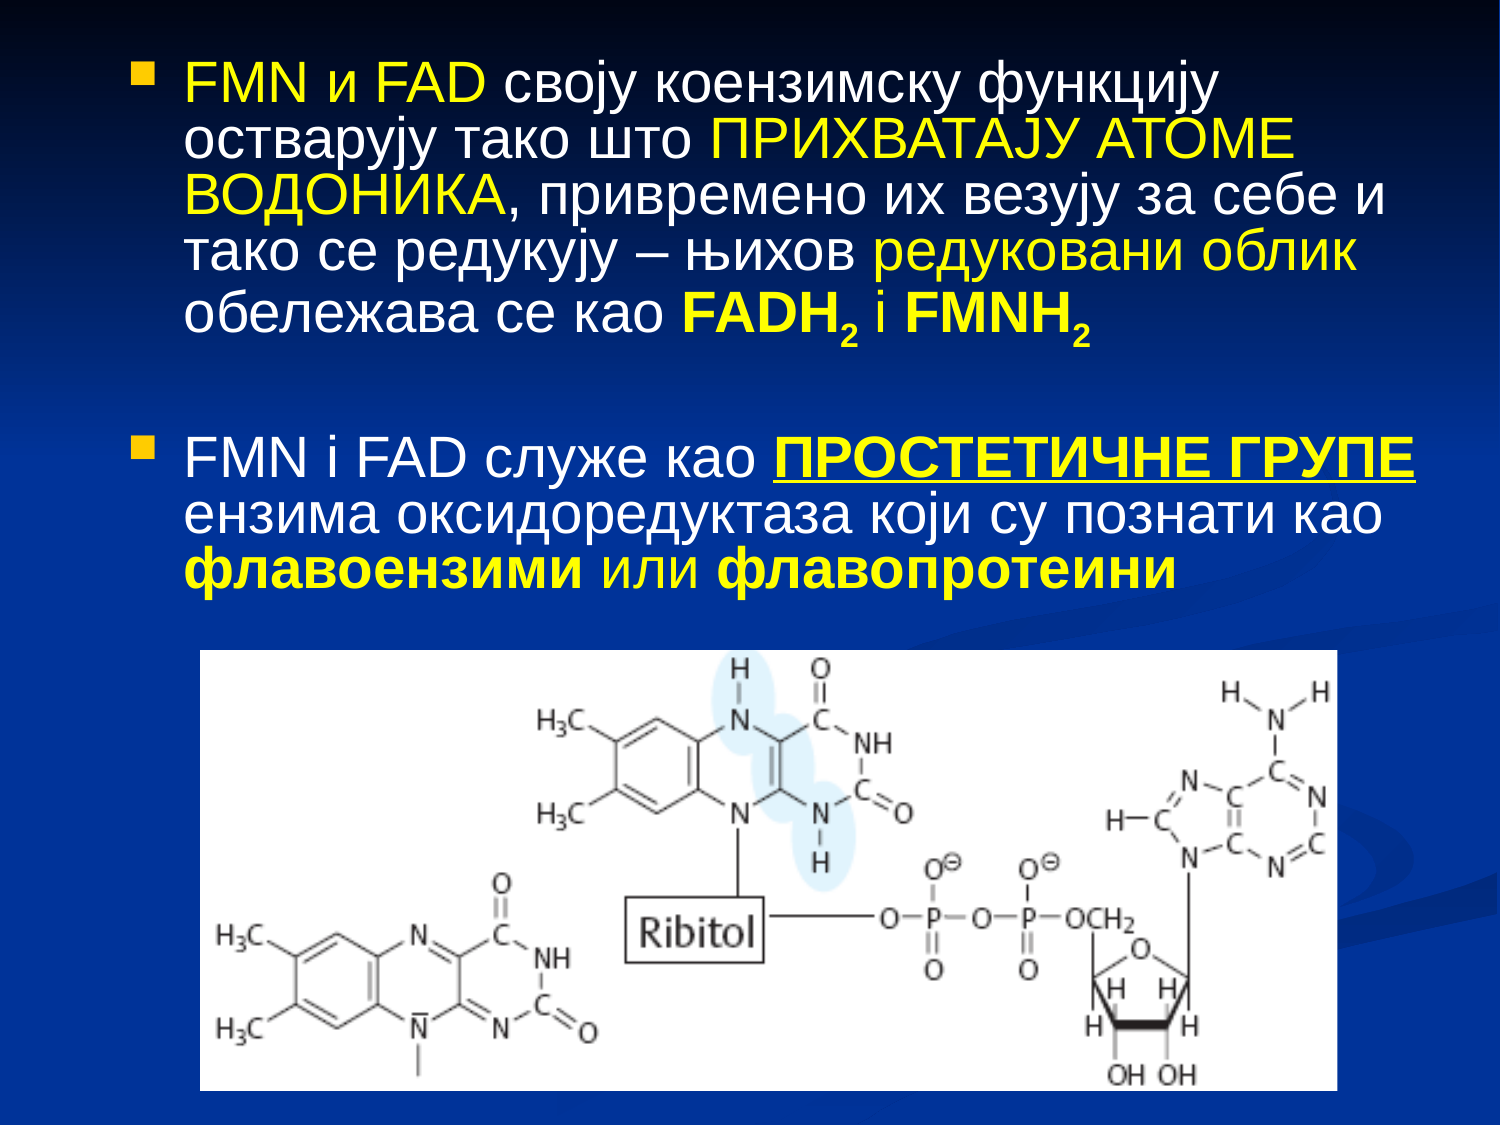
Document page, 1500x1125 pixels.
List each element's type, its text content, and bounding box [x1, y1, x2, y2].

list FMN и FAD своју коензимску функцију остварују тако што ПРИХВАТАЈУ АТОМЕ ВОДОНИКА, привремено их везују за себе и тако се редукују – њихов редуковани облик обележава се као FADH2 i FMNH2 FMN i FAD служе као ПРОСТЕТИЧНЕ ГРУПЕ ензима оксидоредуктаза који су познати као флавоензими или флавопротеини [112, 50, 1500, 613]
picture [199, 649, 1338, 1091]
